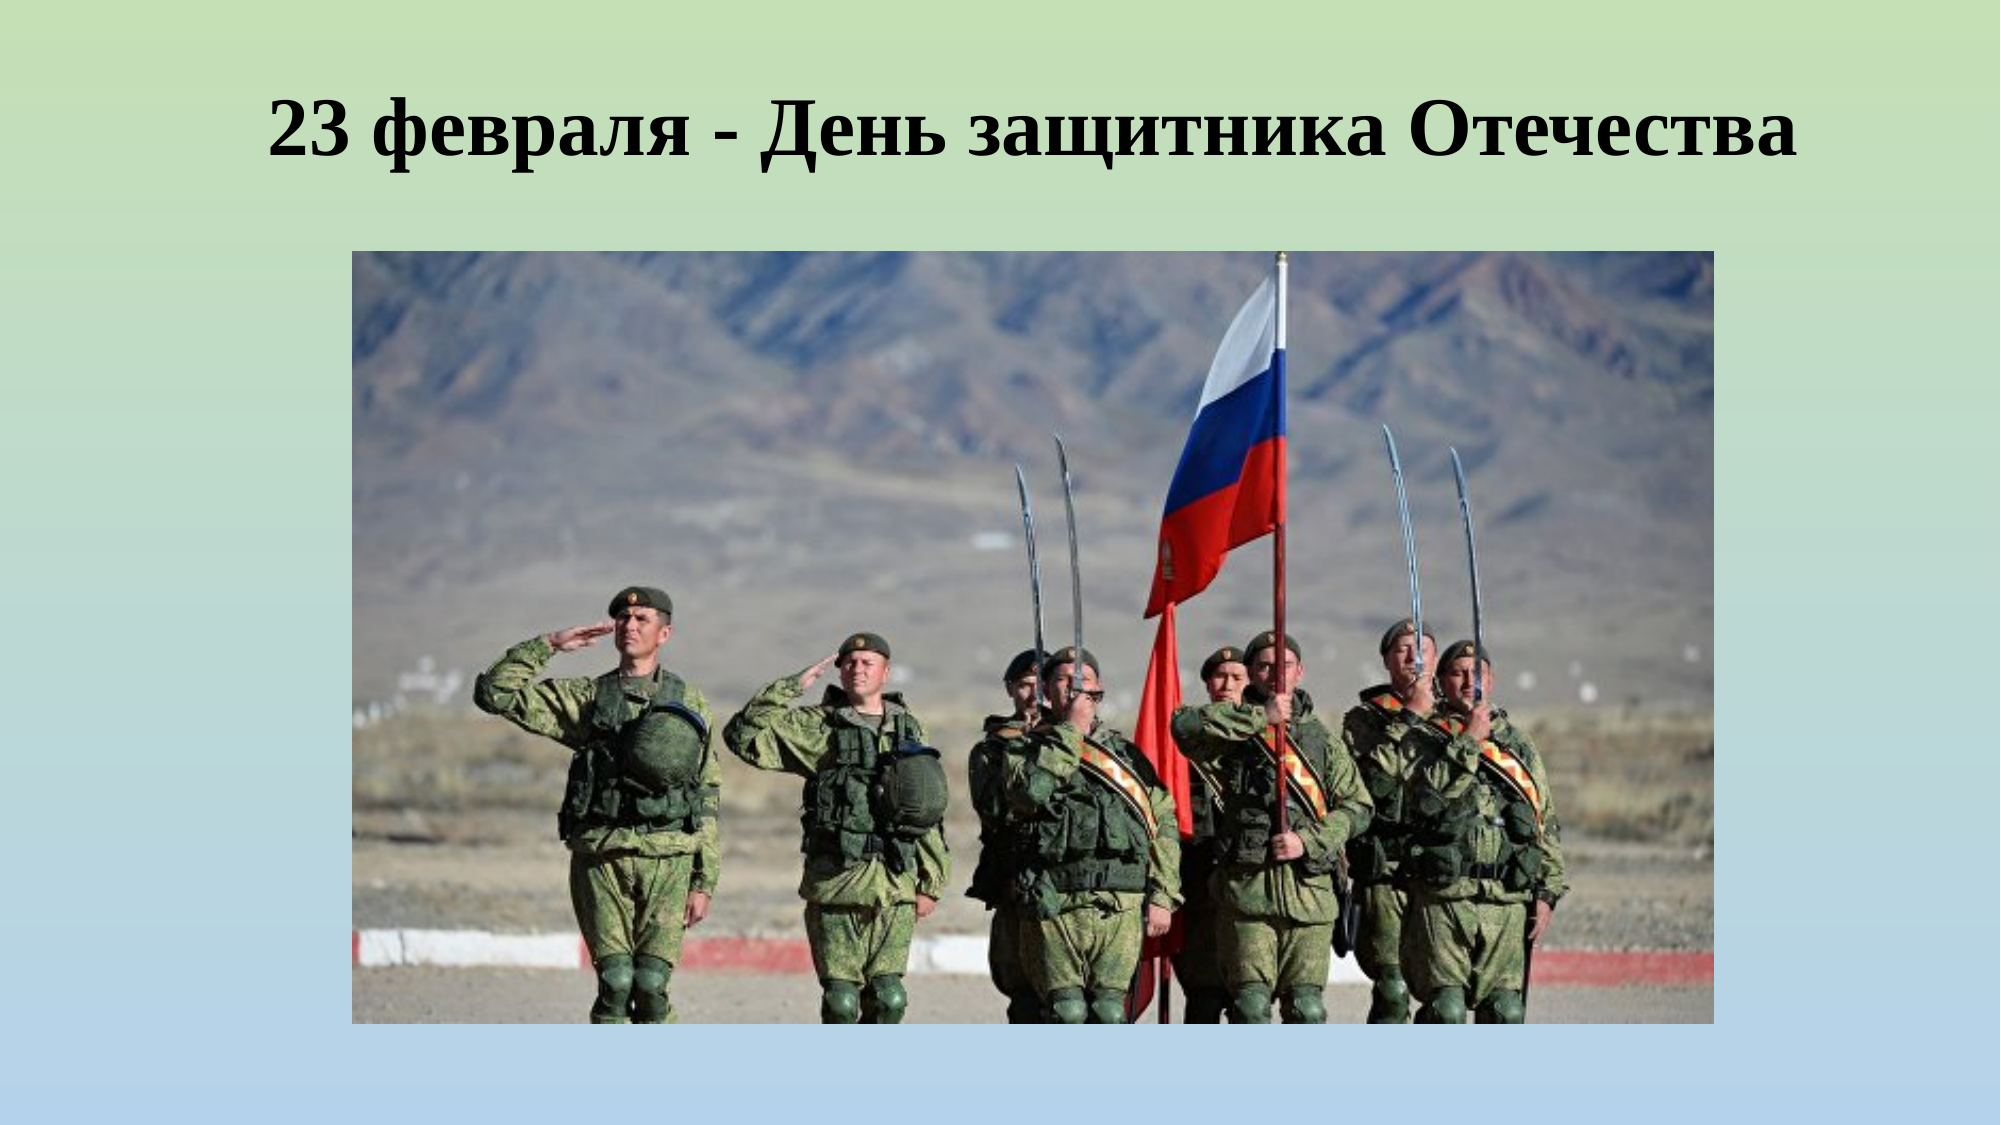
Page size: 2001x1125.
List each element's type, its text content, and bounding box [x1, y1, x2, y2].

picture [352, 251, 1714, 1024]
text_box 23 февраля - День защитника Отечества [252, 65, 1814, 180]
